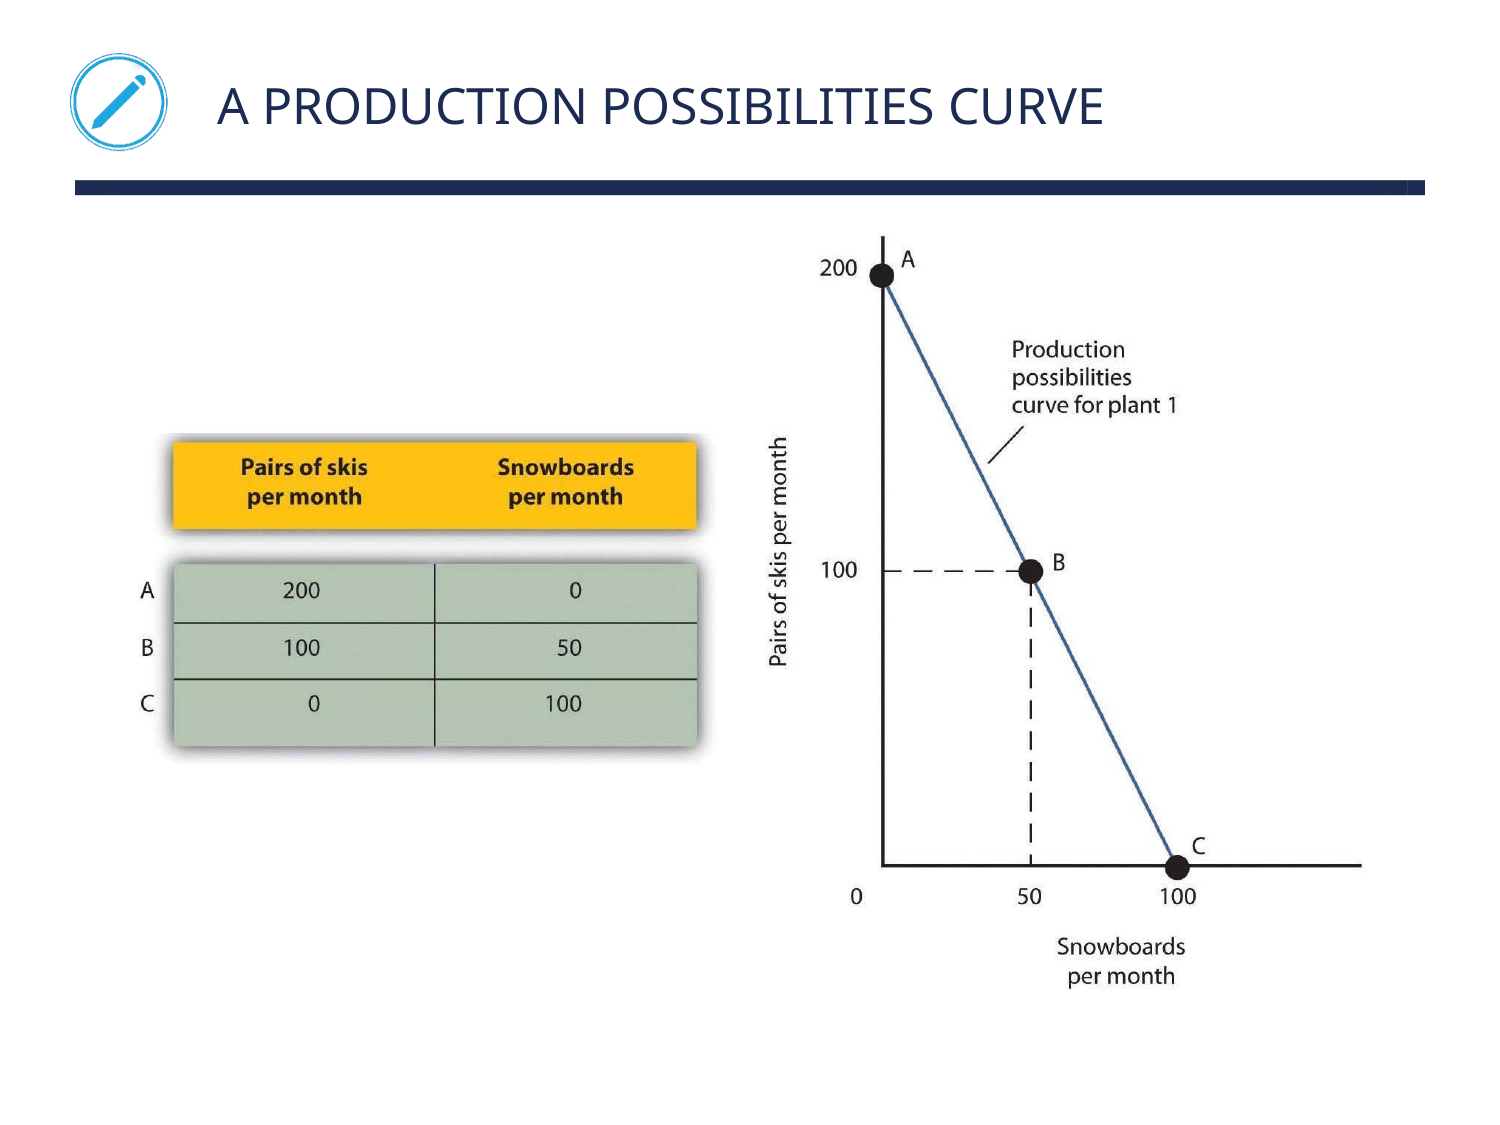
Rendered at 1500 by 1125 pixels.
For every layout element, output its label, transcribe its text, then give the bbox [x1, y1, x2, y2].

picture [0, 0, 1500, 1125]
title A production possibilities curve [202, 56, 1425, 152]
